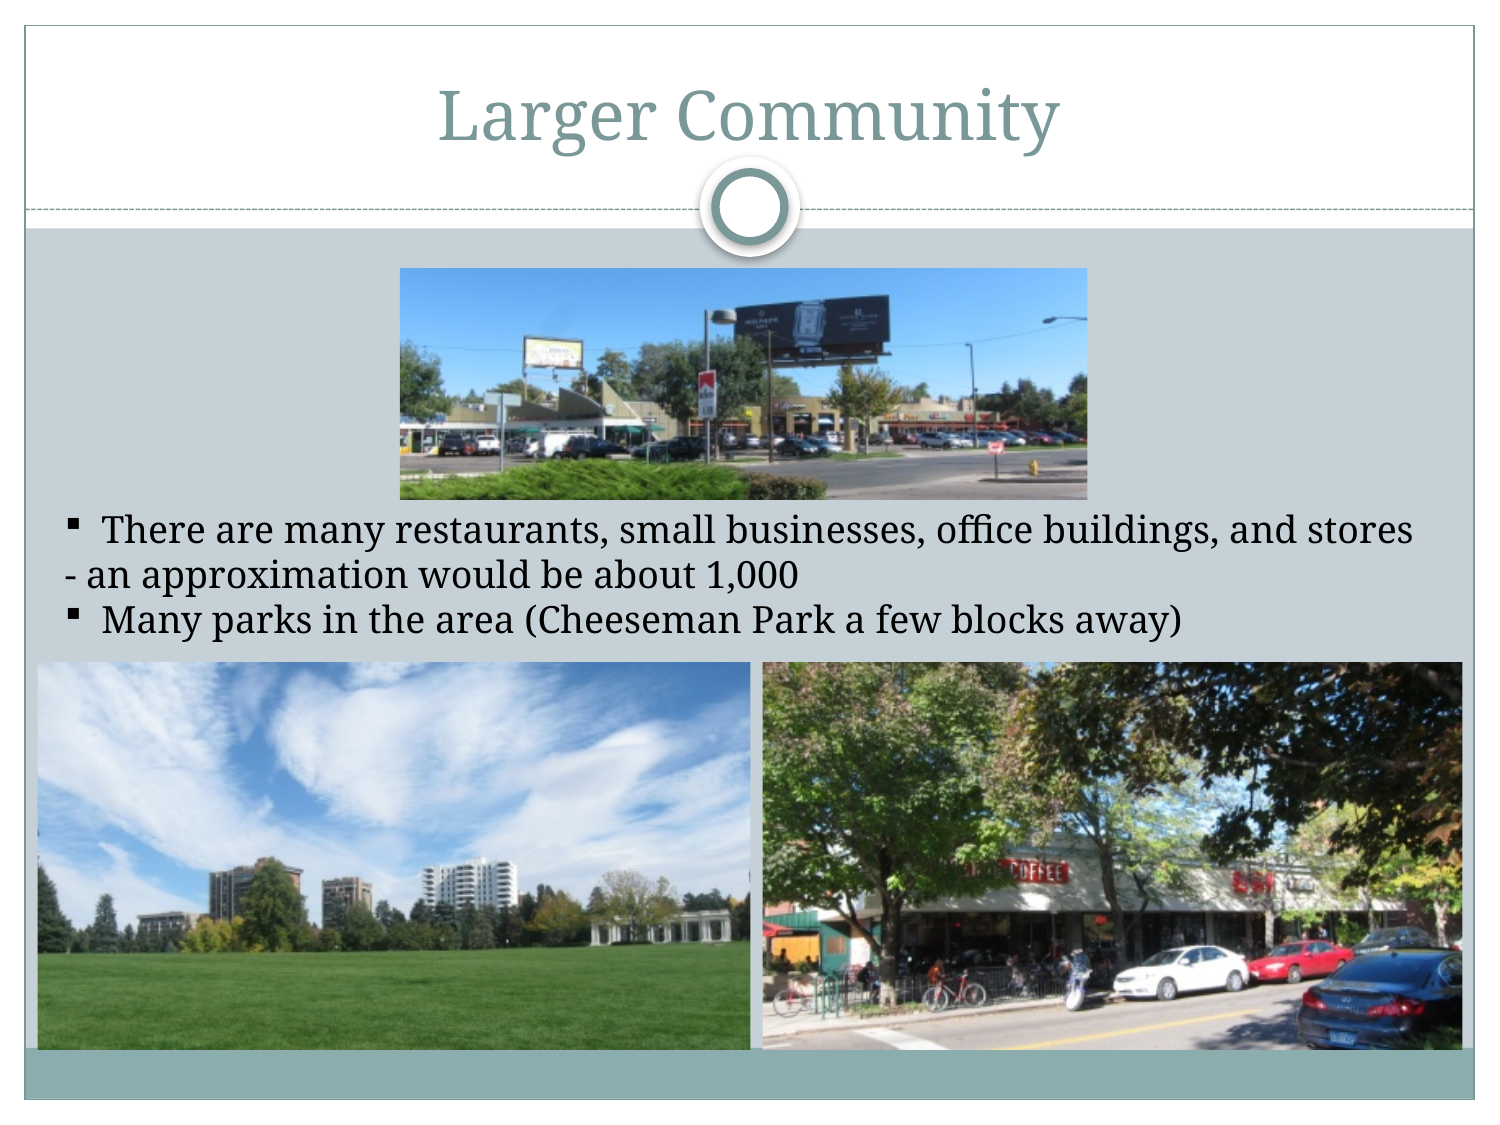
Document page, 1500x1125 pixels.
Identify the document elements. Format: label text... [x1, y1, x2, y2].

picture [399, 268, 1088, 501]
picture [37, 662, 751, 1051]
title Larger Community [49, 37, 1450, 162]
picture [762, 662, 1463, 1051]
text_box There are many restaurants, small businesses, office buildings, and stores - an approximation would be about 1,000 Many parks in the area (Cheeseman Park a few blocks away) [50, 498, 1438, 649]
